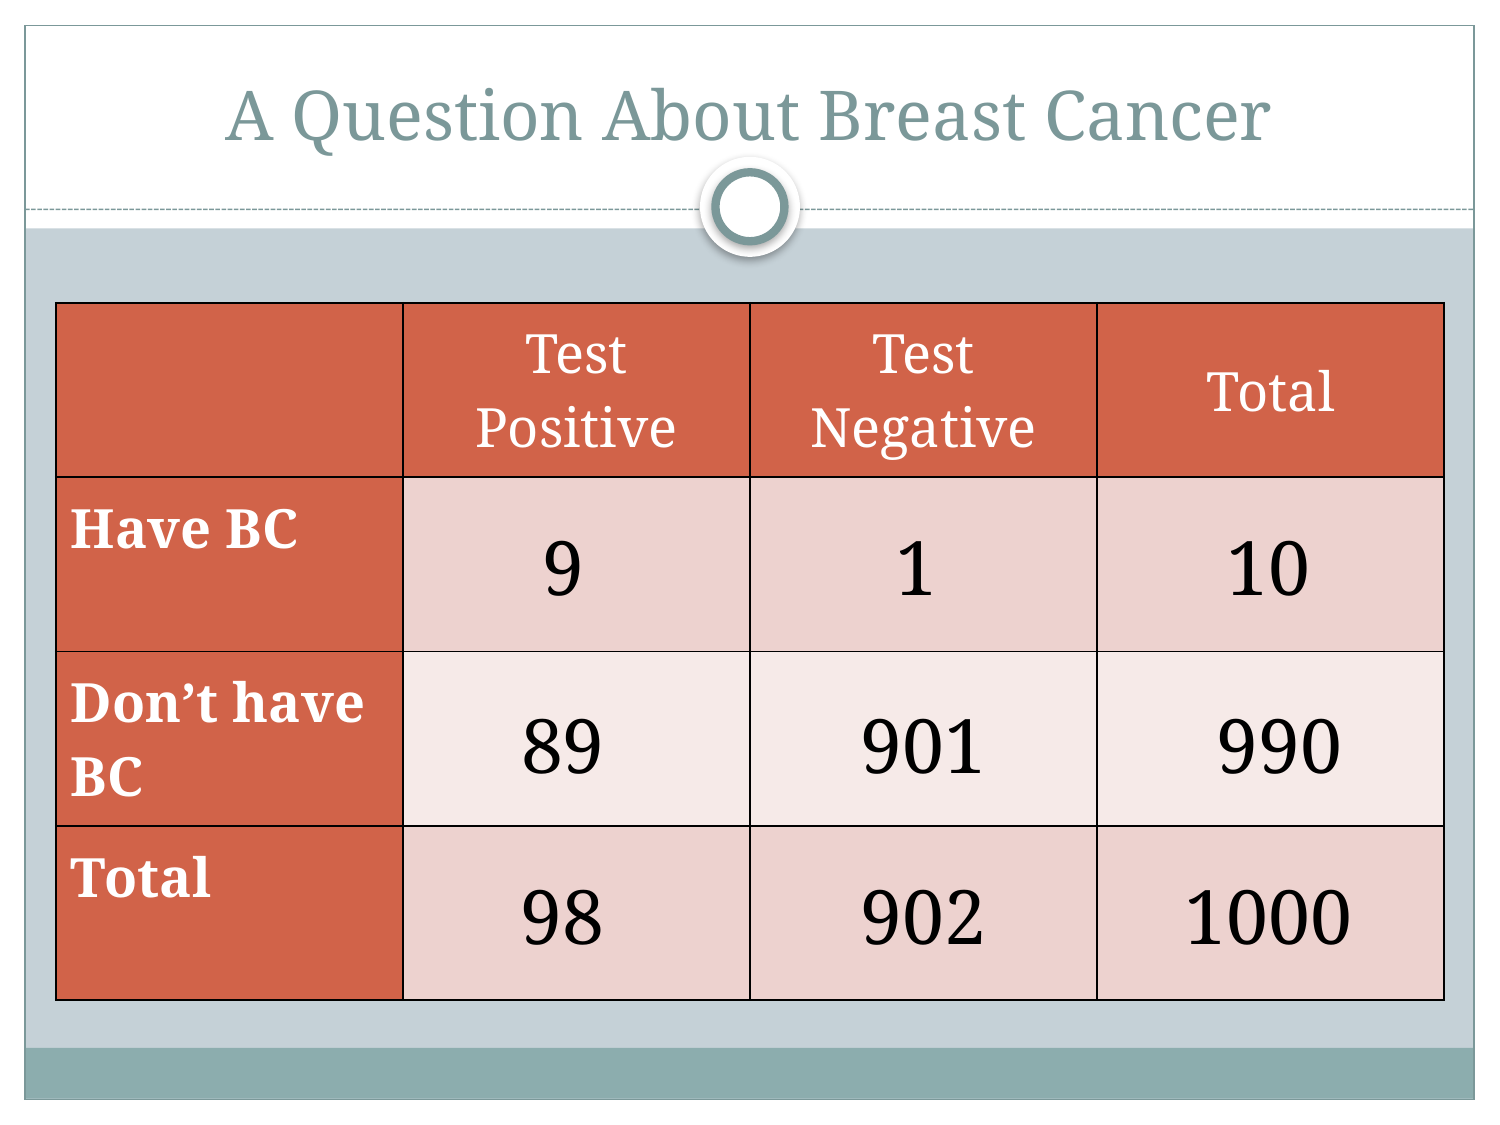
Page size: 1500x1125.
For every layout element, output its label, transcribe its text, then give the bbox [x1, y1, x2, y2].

table_cell [404, 478, 749, 651]
text_box 1 [849, 513, 983, 619]
text_box 901 [838, 691, 1009, 796]
table_cell [404, 652, 749, 825]
title A Question About Breast Cancer [49, 37, 1450, 162]
table_cell Don’t have BC [57, 652, 402, 825]
table_cell [1098, 652, 1443, 825]
table_cell [751, 478, 1096, 651]
list [49, 250, 1445, 1001]
table_cell [1098, 478, 1443, 651]
text_box 9 [496, 513, 630, 619]
text_box 10 [1202, 513, 1335, 619]
table_cell [1098, 827, 1443, 999]
table_cell [751, 827, 1096, 999]
table_cell Have BC [57, 478, 402, 651]
table_header Total [1098, 304, 1443, 476]
text_box 89 [496, 691, 630, 796]
table_header [57, 304, 402, 476]
table_cell Total [57, 827, 402, 999]
table_header Test Positive [404, 304, 749, 476]
table_header Test Negative [751, 304, 1096, 476]
table_cell [404, 827, 749, 999]
text_box 902 [838, 861, 1009, 967]
text_box 1000 [1166, 861, 1371, 967]
text_box 990 [1190, 691, 1369, 796]
table_cell [751, 652, 1096, 825]
text_box 98 [477, 861, 648, 967]
